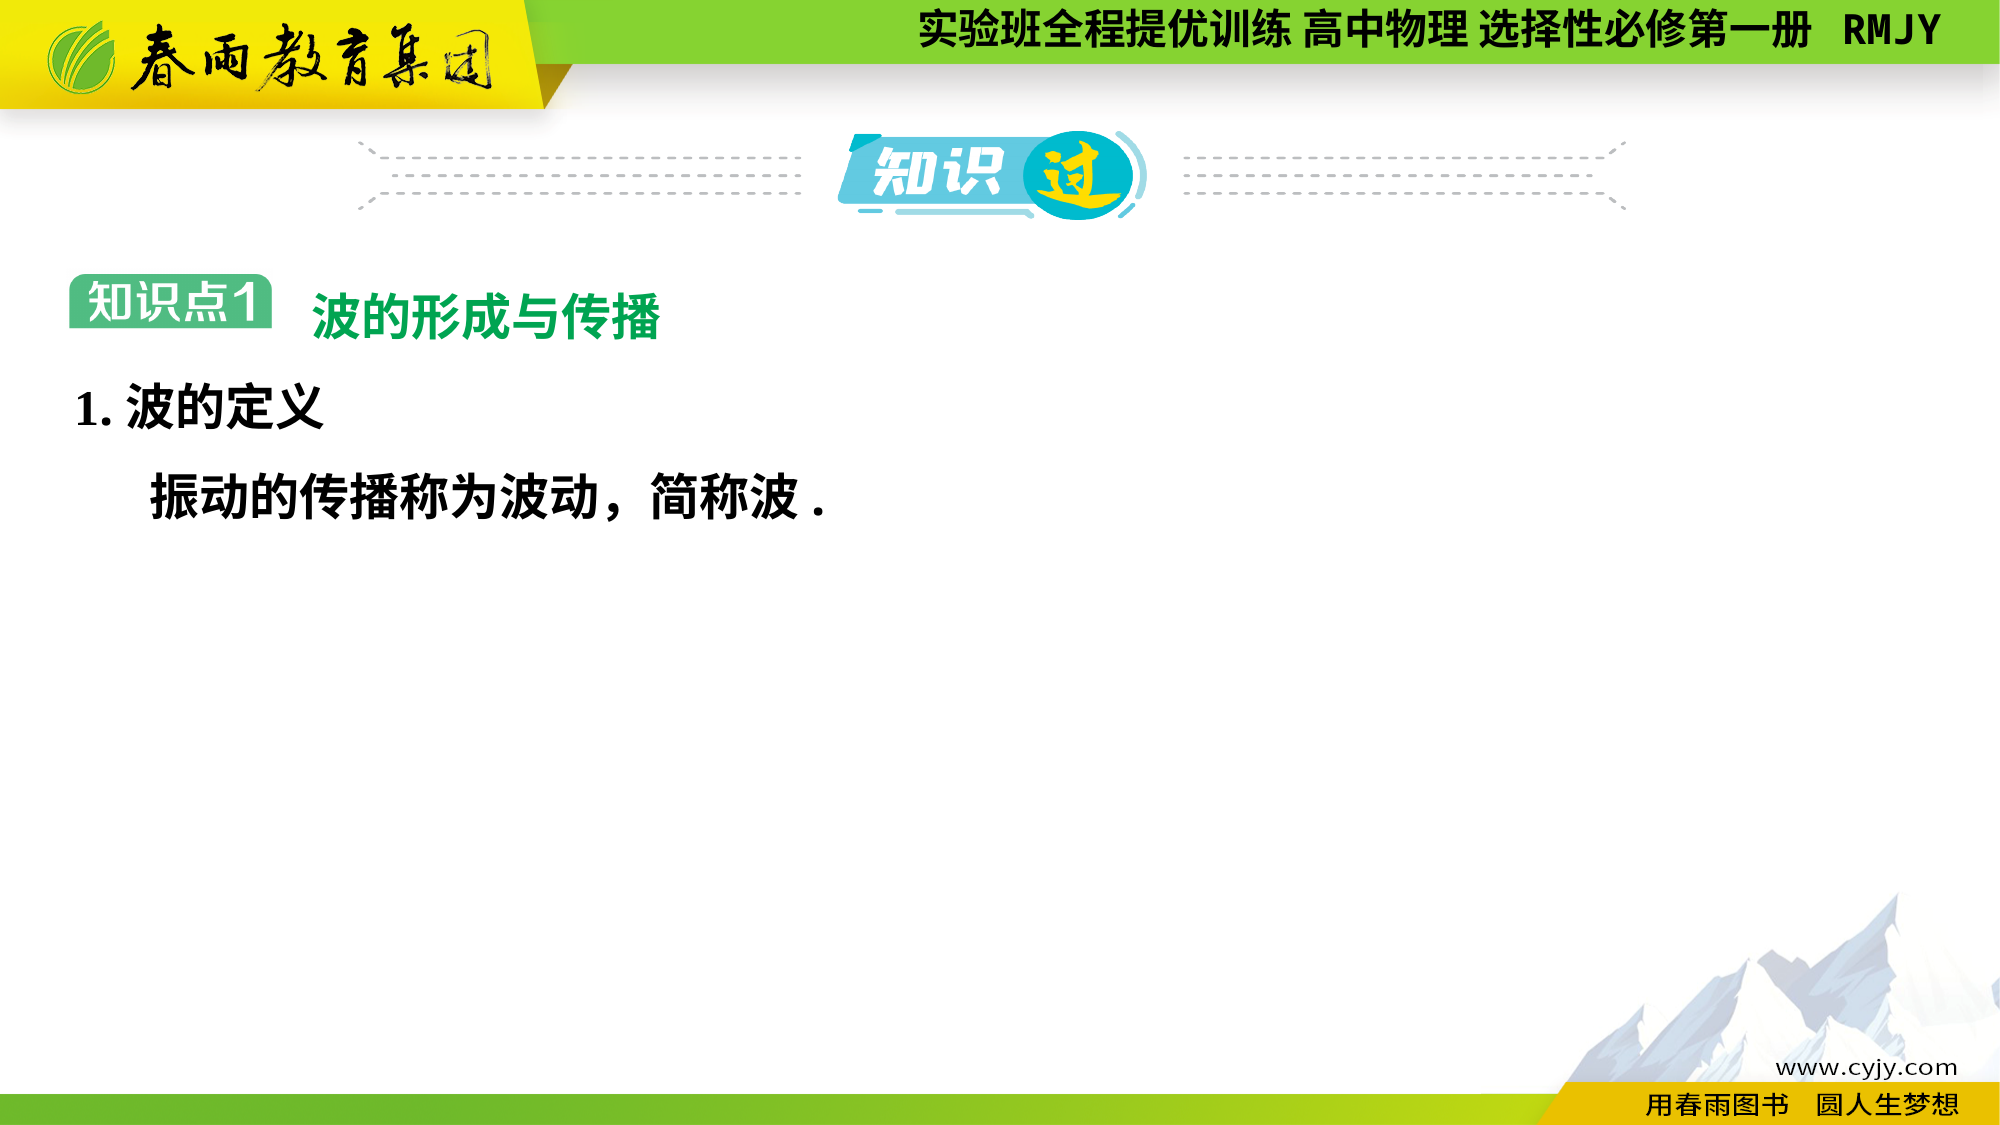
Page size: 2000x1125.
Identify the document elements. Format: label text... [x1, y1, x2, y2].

picture [0, 0, 2000, 1125]
list 波的形成与传播 1.波的定义 振动的传播称为波动，简称波. [59, 248, 1944, 536]
